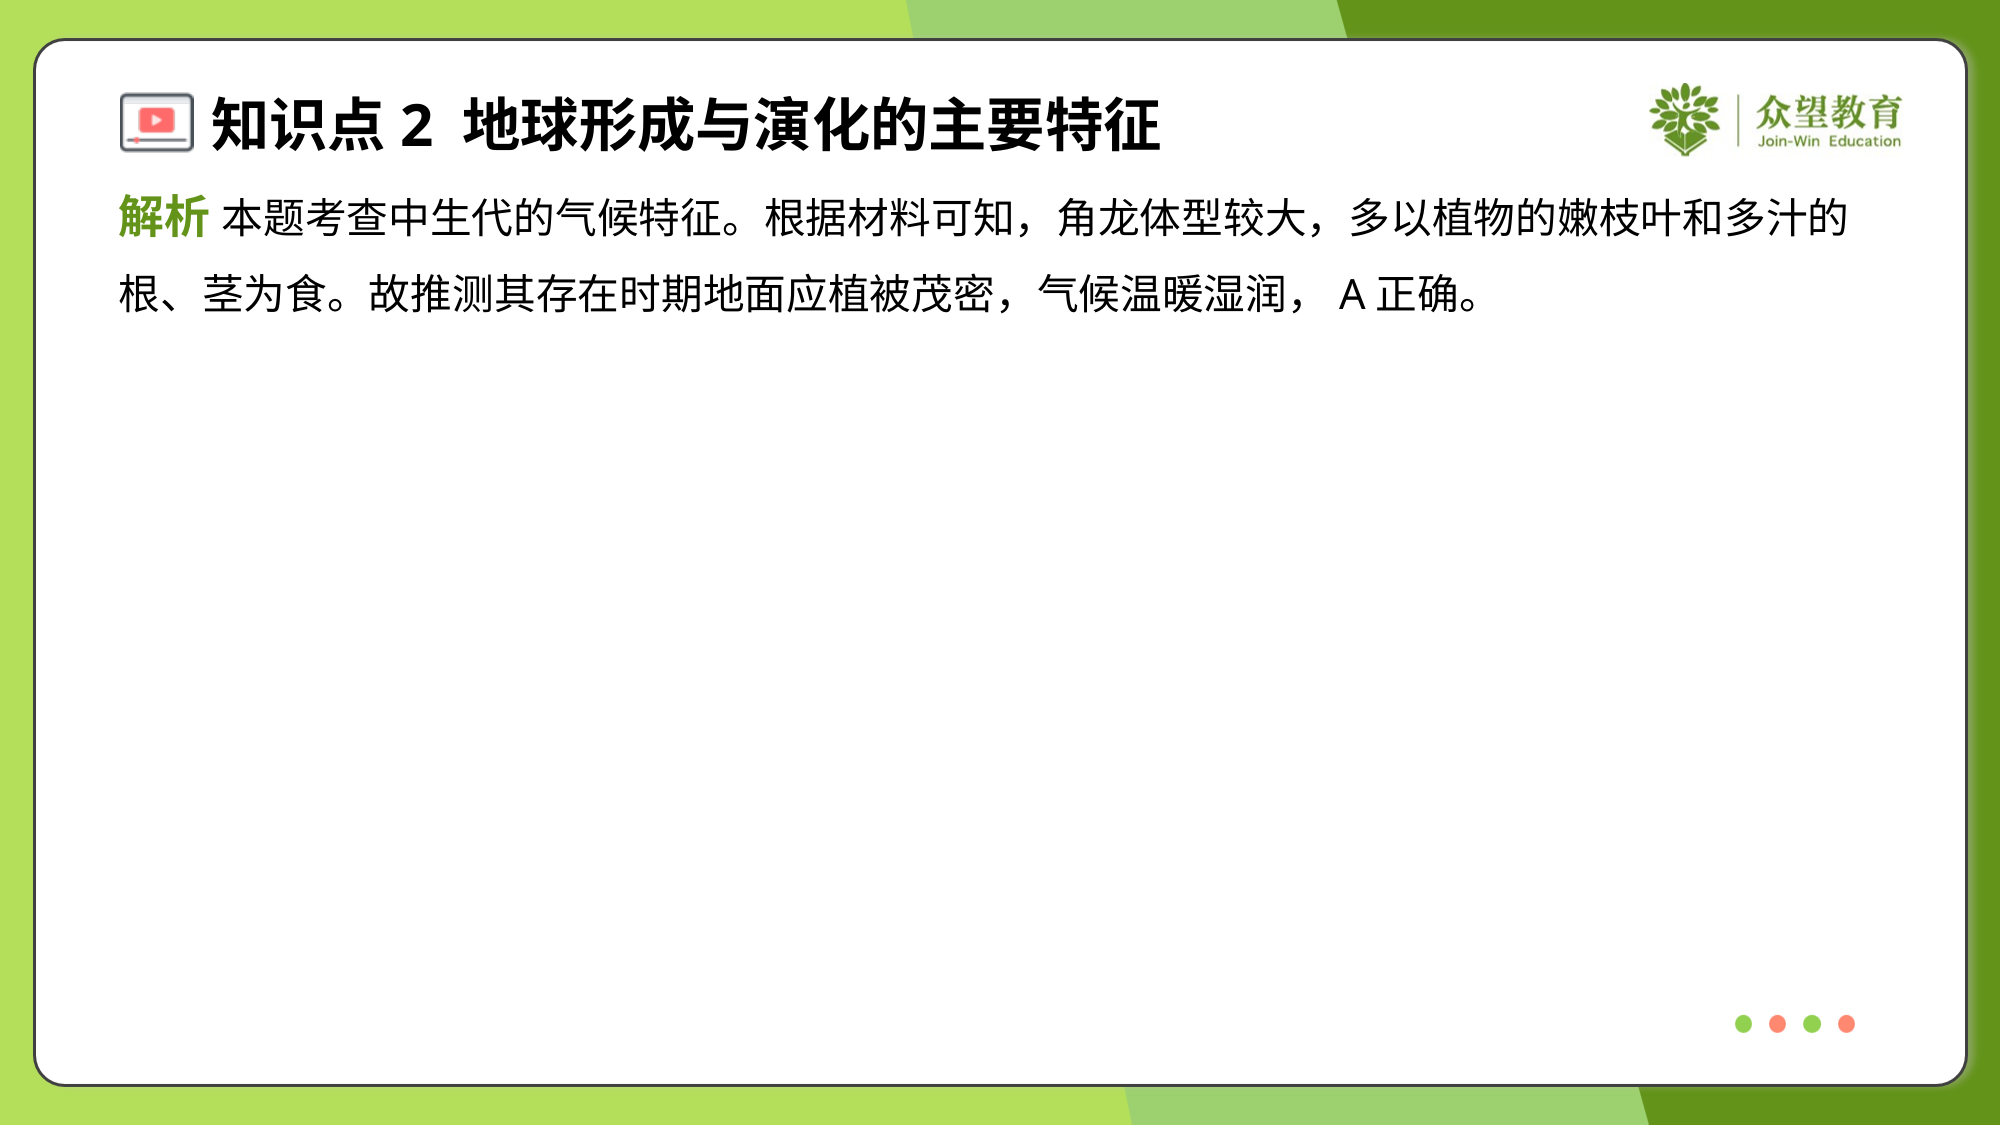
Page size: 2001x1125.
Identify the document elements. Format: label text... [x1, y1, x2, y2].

text_box 解析 本题考查中生代的气候特征。根据材料可知，角龙体型较大，多以植物的嫩枝叶和多汁的 根、茎为食。故推测其存在时期地面应植被茂密，气候温暖湿润，A正确。 [118, 159, 1883, 318]
picture [0, 0, 2000, 1125]
